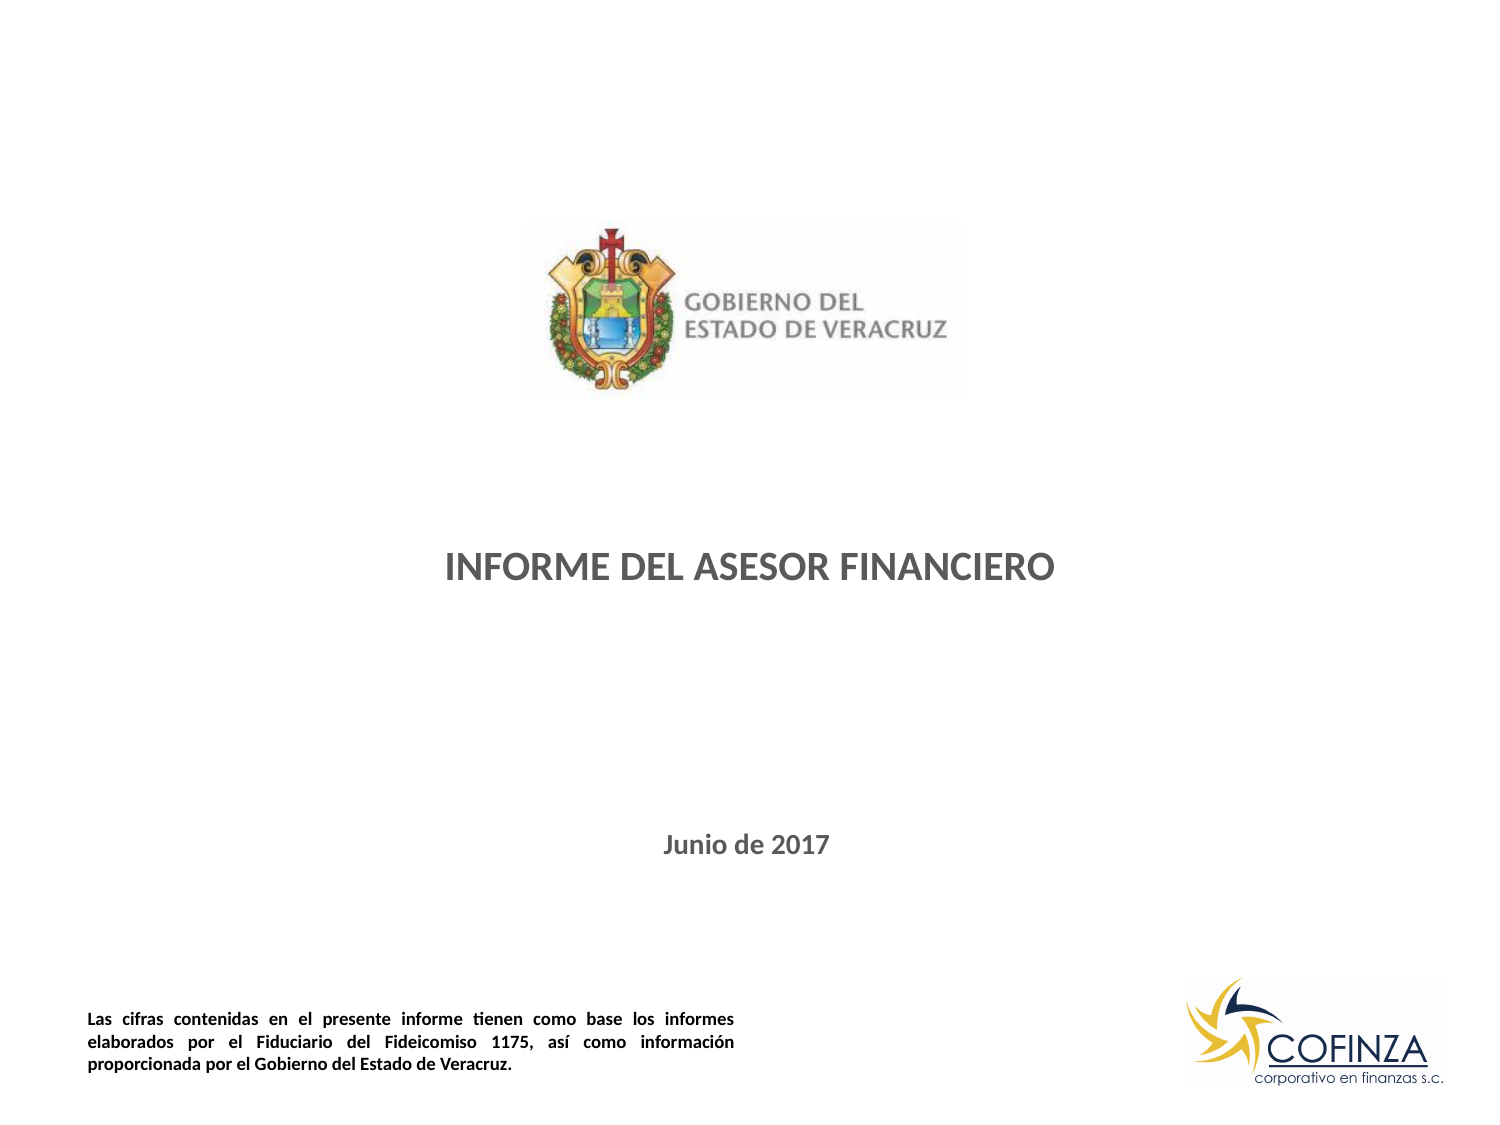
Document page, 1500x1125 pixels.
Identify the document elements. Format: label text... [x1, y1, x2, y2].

text_box Junio de 2017 [493, 822, 1000, 869]
text_box INFORME DEL ASESOR FINANCIERO [265, 518, 1235, 597]
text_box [1183, 975, 1448, 1088]
text_box Las cifras contenidas en el presente informe tienen como base los informes elaborados por el Fiduciario del Fideicomiso 1175, así como información proporcionada por el Gobierno del Estado de Veracruz. [71, 999, 750, 1105]
picture [525, 219, 963, 399]
